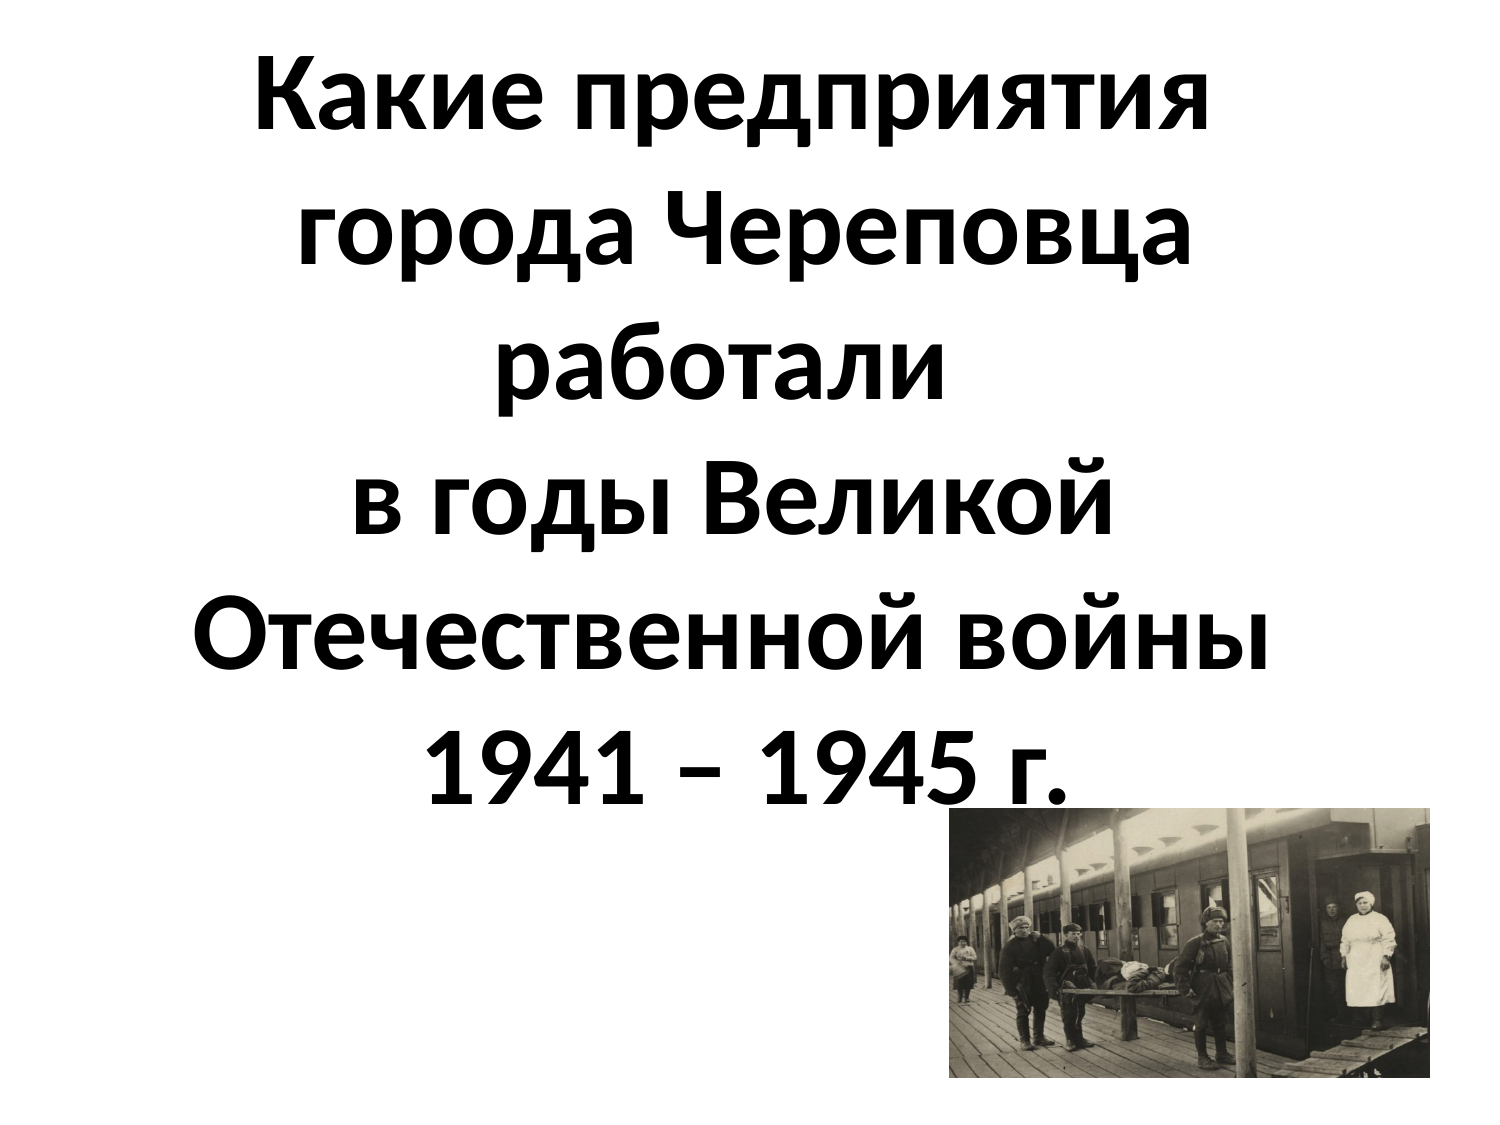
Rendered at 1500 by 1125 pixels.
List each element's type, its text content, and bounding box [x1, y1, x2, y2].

picture [948, 808, 1430, 1079]
title Какие предприятия города Череповца работали в годы Великой Отечественной войны 1941 – 1945 г. [58, 328, 1409, 516]
